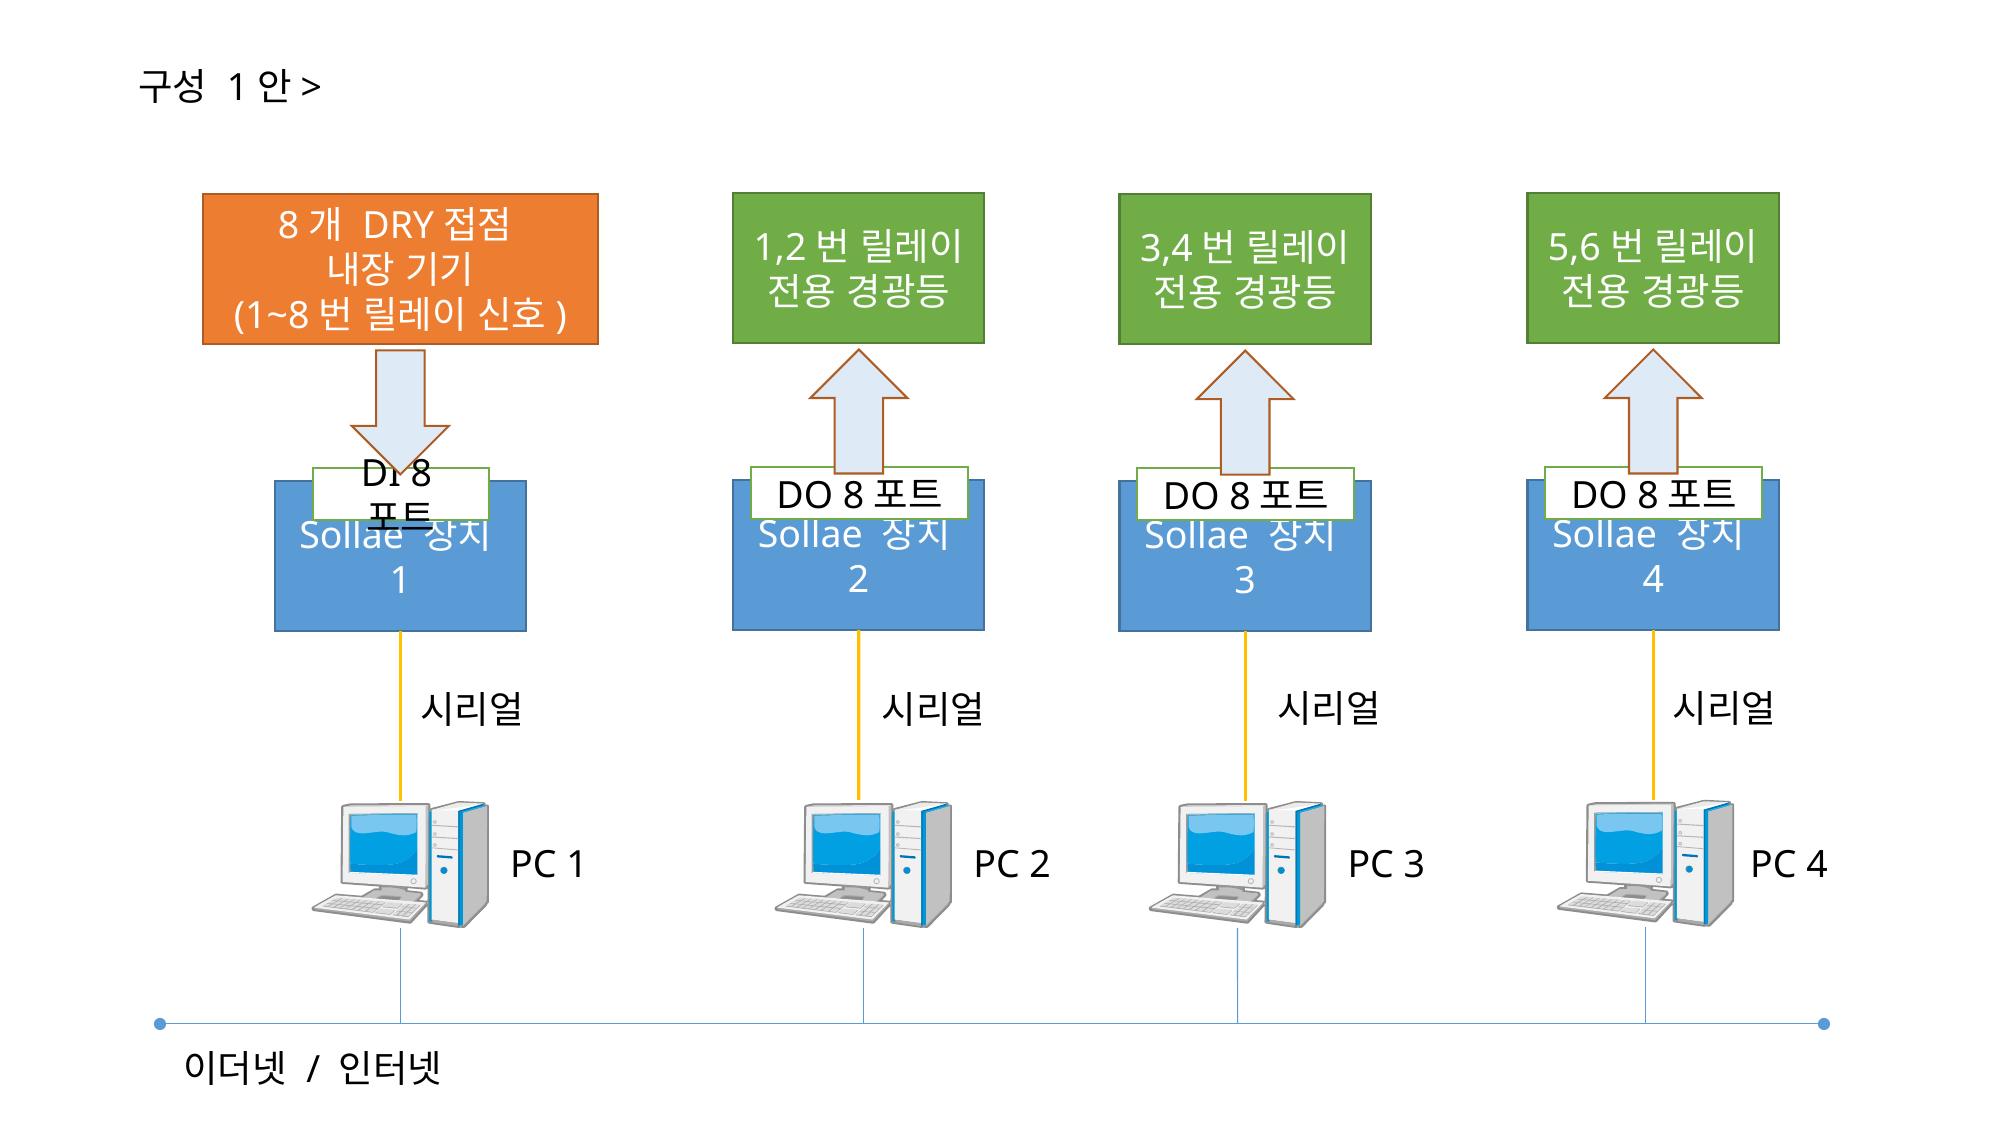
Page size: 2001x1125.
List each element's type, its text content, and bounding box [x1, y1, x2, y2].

text_box 1,2번 릴레이 전용 경광등 [732, 192, 985, 344]
text_box Sollae 장치2 [732, 479, 985, 631]
picture [1148, 800, 1327, 929]
text_box [1602, 348, 1705, 475]
text_box DI 8포트 [312, 467, 490, 521]
picture [774, 800, 952, 929]
text_box Sollae 장치4 [1526, 479, 1780, 631]
text_box [807, 348, 910, 475]
text_box 이더넷 / 인터넷 [168, 1037, 458, 1098]
text_box 시리얼 [1262, 677, 1396, 738]
text_box PC 4 [1735, 832, 1843, 893]
text_box 시리얼 [1657, 677, 1792, 738]
text_box PC 3 [1332, 832, 1441, 893]
text_box Sollae 장치3 [1118, 480, 1372, 632]
text_box DO 8포트 [750, 466, 969, 520]
text_box PC 2 [958, 832, 1067, 893]
text_box DO 8포트 [1544, 466, 1763, 520]
text_box Sollae 장치1 [274, 480, 527, 632]
text_box 5,6번 릴레이 전용 경광등 [1526, 192, 1780, 344]
text_box DO 8포트 [1136, 467, 1355, 521]
text_box [1194, 349, 1297, 476]
text_box 시리얼 [866, 679, 1001, 739]
text_box 시리얼 [405, 678, 539, 739]
text_box 3,4번 릴레이 전용 경광등 [1118, 193, 1372, 345]
text_box PC 1 [495, 832, 604, 893]
text_box [349, 349, 452, 476]
text_box 8개 DRY접점 내장 기기 (1~8번 릴레이 신호) [202, 193, 599, 345]
picture [311, 800, 489, 929]
text_box 구성 1안> [123, 55, 337, 116]
picture [1556, 799, 1735, 927]
